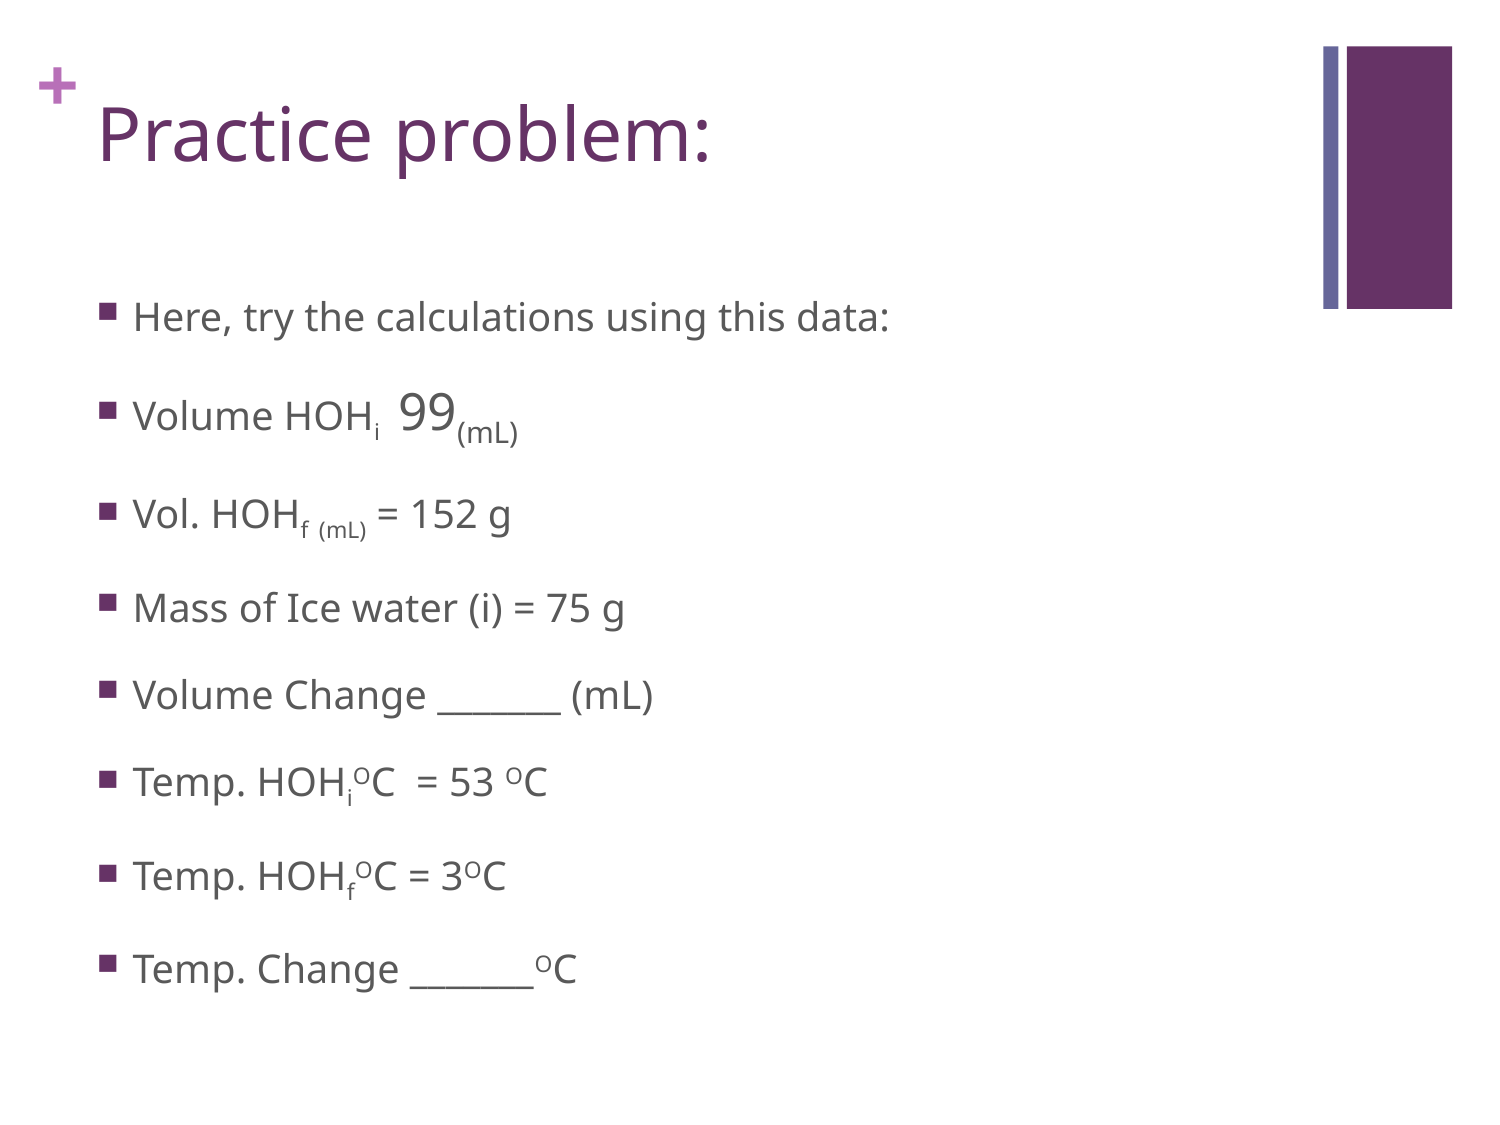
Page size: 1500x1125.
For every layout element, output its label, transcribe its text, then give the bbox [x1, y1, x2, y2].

list Here, try the calculations using this data: Volume HOHi 99(mL) Vol. HOHf (mL) = 152 g Mass of Ice water (i) = 75 g Volume Change _______ (mL) Temp. HOHiOC = 53 OC Temp. HOHfOC = 3OC Temp. Change _______OC [81, 284, 1322, 1005]
title Practice problem: [81, 79, 1322, 263]
